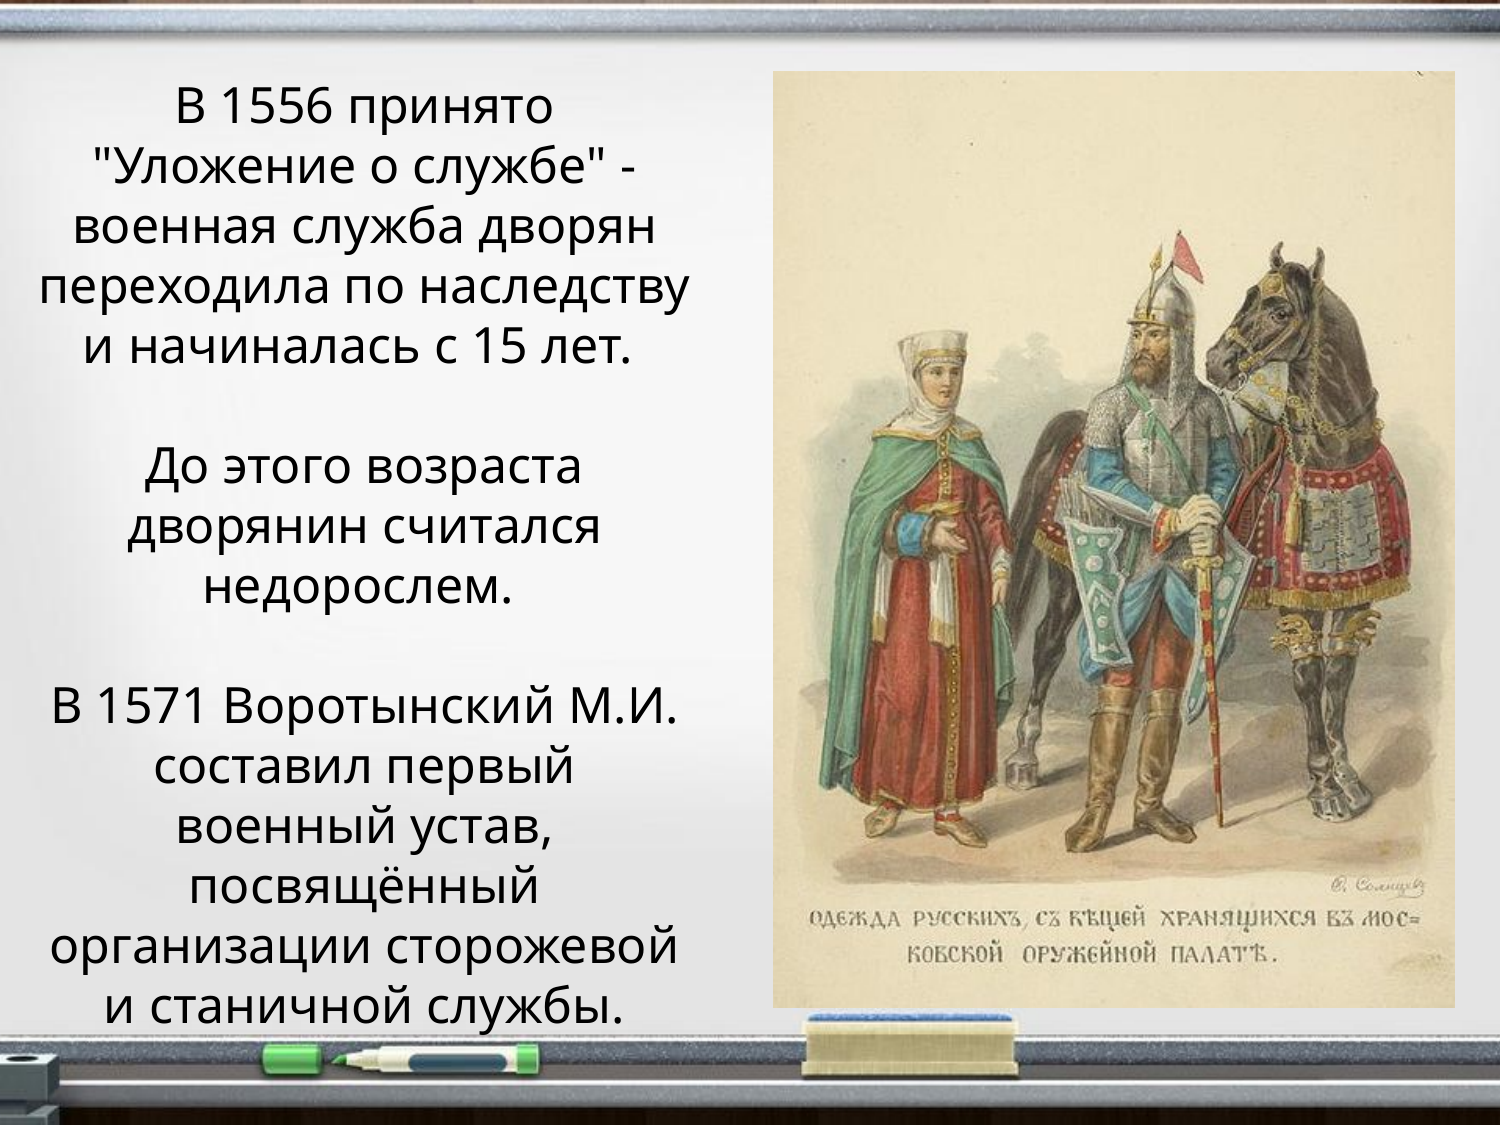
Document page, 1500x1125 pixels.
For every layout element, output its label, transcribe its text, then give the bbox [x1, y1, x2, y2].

picture [0, 0, 1500, 1125]
text_box В 1556 принято "Уложение о службе" - военная служба дворян переходила по наследству и начиналась с 15 лет. До этого возраста дворянин считался недорослем. В 1571 Воротынский М.И. составил первый военный устав, посвящённый организации сторожевой и станичной службы. [22, 66, 708, 1042]
